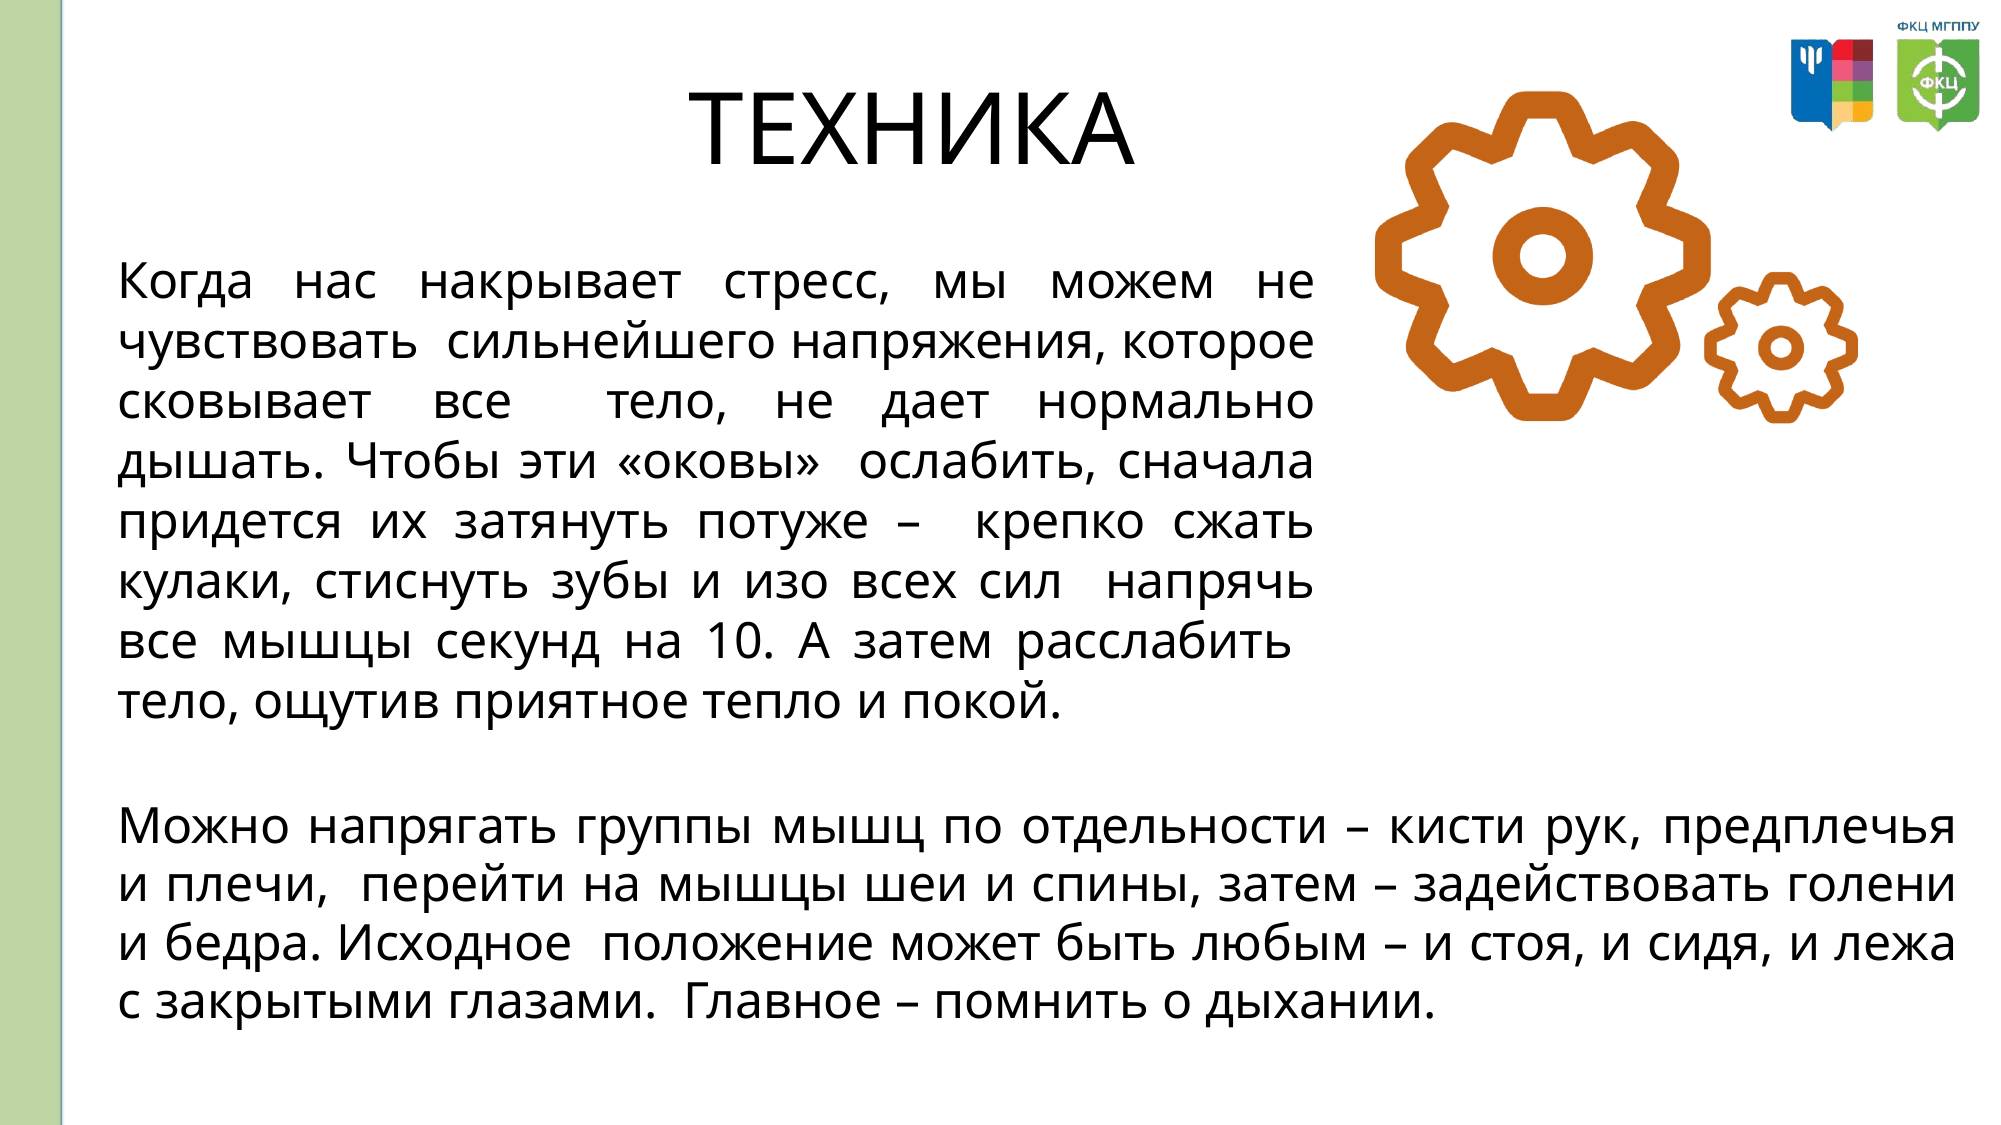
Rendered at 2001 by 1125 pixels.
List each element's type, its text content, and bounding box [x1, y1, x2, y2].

text_box Когда нас накрывает стресс, мы можем не чувствовать сильнейшего напряжения, которое сковывает все тело, не дает нормально дышать. Чтобы эти «оковы» ослабить, сначала придется их затянуть потуже – крепко сжать кулаки, стиснуть зубы и изо всех сил напрячь все мышцы секунд на 10. А затем расслабить тело, ощутив приятное тепло и покой. Можно напрягать группы мышц по отдельности – кисти рук, предплечья и плечи, перейти на мышцы шеи и спины, затем – задействовать голени и бедра. Исходное положение может быть любым – и стоя, и сидя, и лежа с закрытыми глазами. Главное – помнить о дыхании. [116, 246, 1959, 1030]
title ТЕХНИКА [686, 29, 1137, 219]
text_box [0, 0, 66, 1125]
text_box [1354, 0, 1980, 519]
